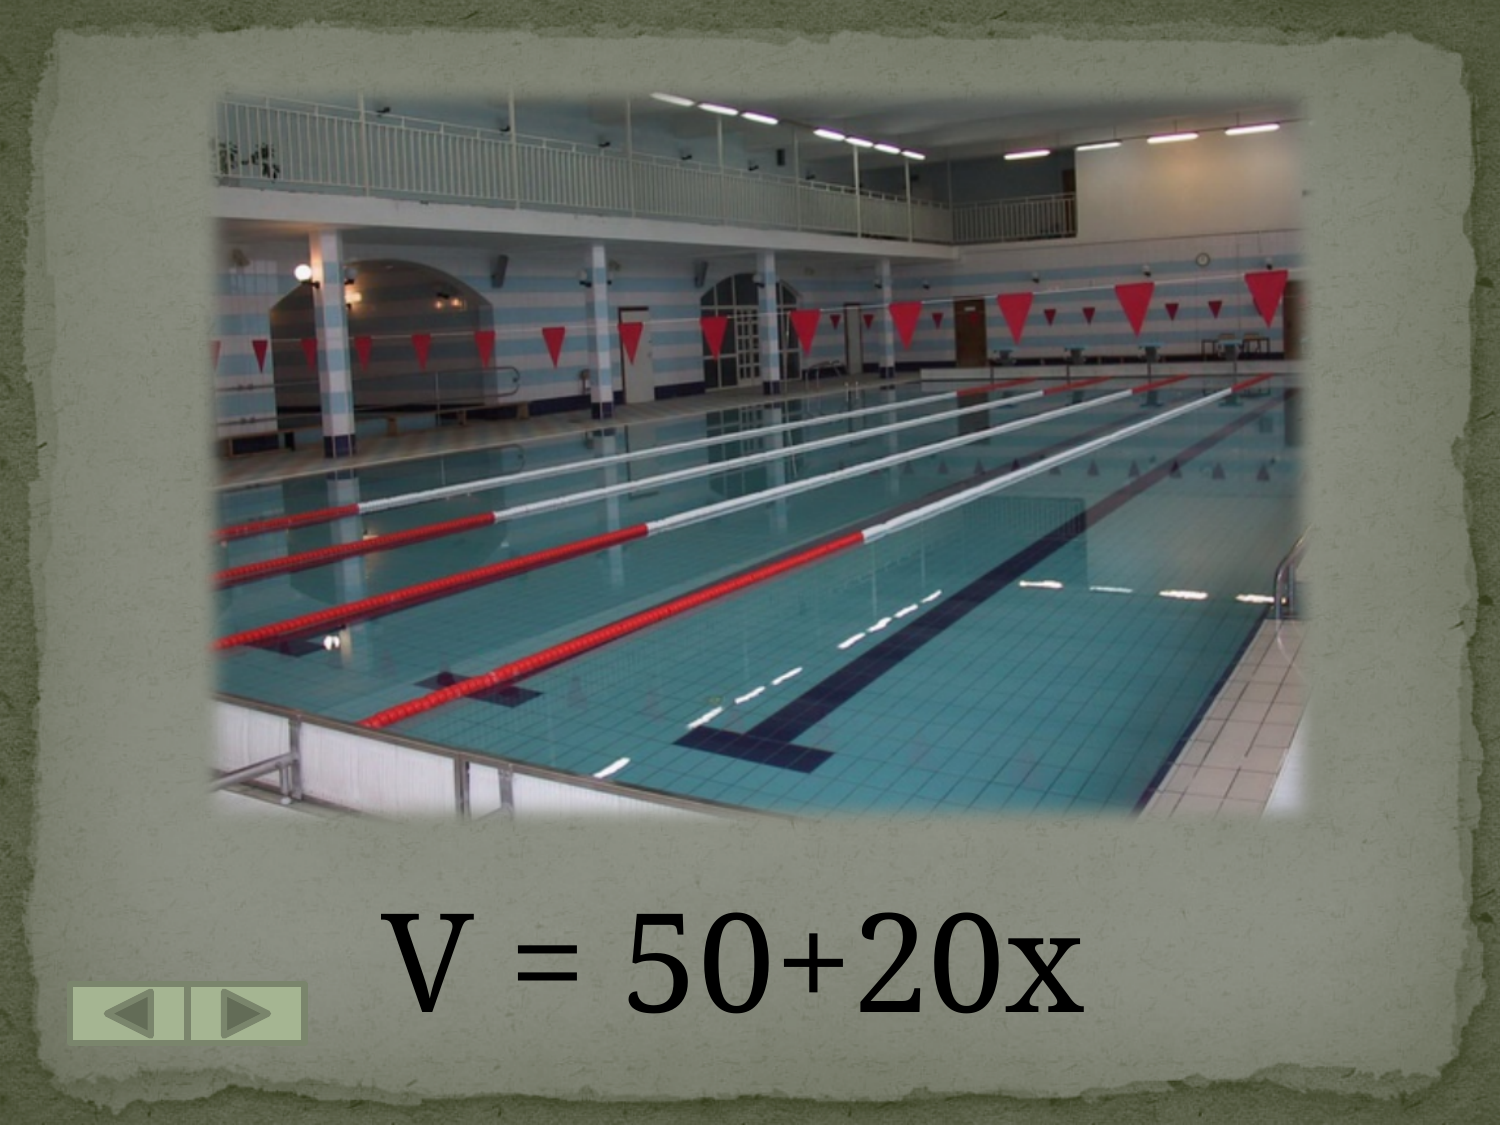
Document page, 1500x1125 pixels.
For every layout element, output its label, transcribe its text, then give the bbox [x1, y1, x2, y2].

text_box V = 50+20x [366, 867, 1101, 1047]
picture [200, 82, 1317, 827]
text_box [184, 981, 308, 1046]
text_box [67, 981, 185, 1046]
